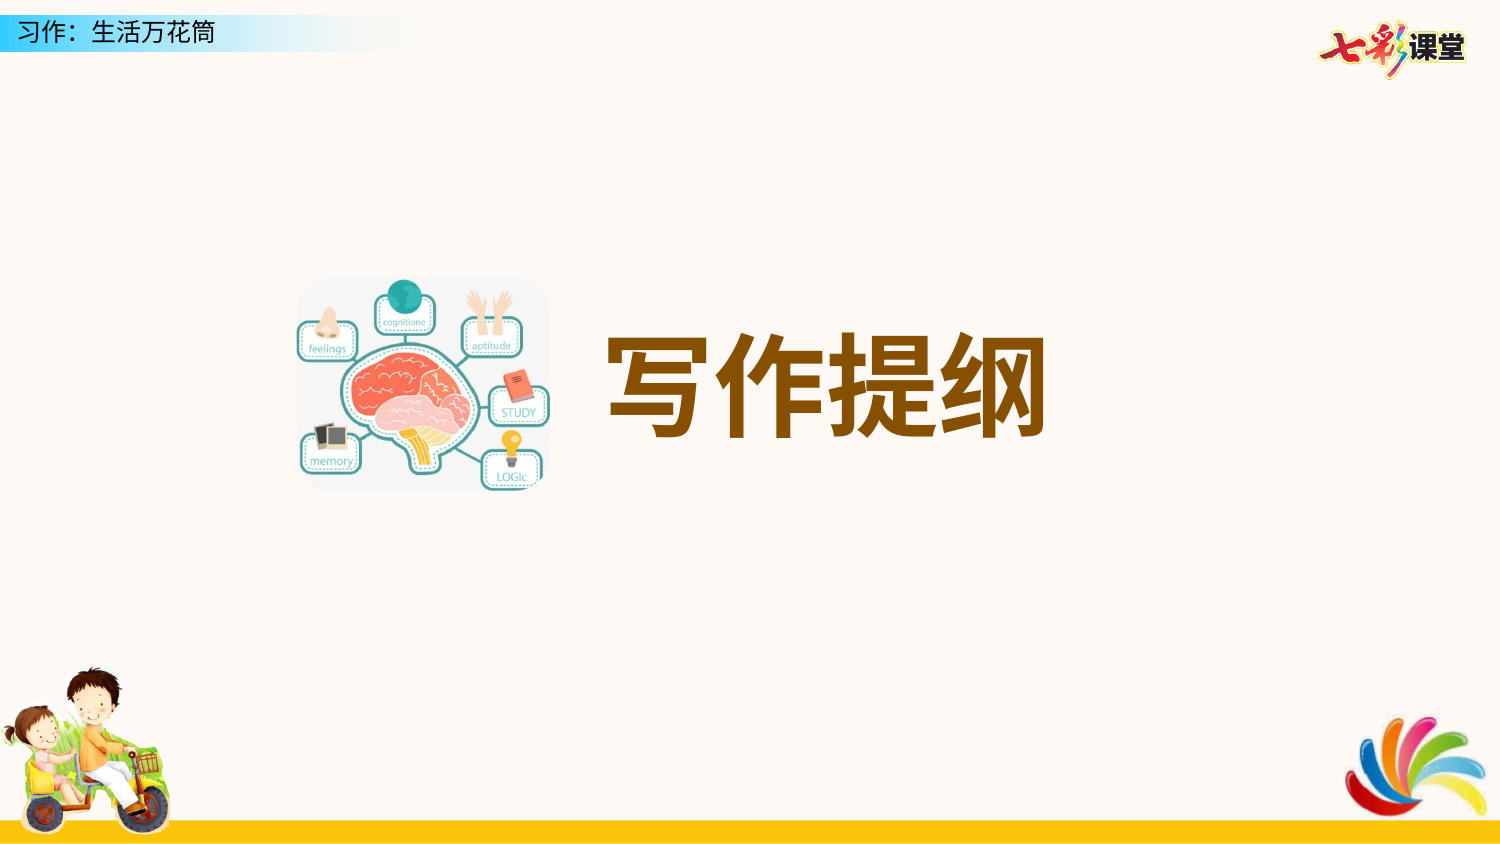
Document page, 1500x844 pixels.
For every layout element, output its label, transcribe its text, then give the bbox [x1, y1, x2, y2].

text_box 写作提纲 [589, 310, 1075, 457]
picture [0, 665, 170, 835]
picture [296, 277, 551, 492]
picture [1316, 20, 1468, 80]
picture [1316, 705, 1500, 821]
